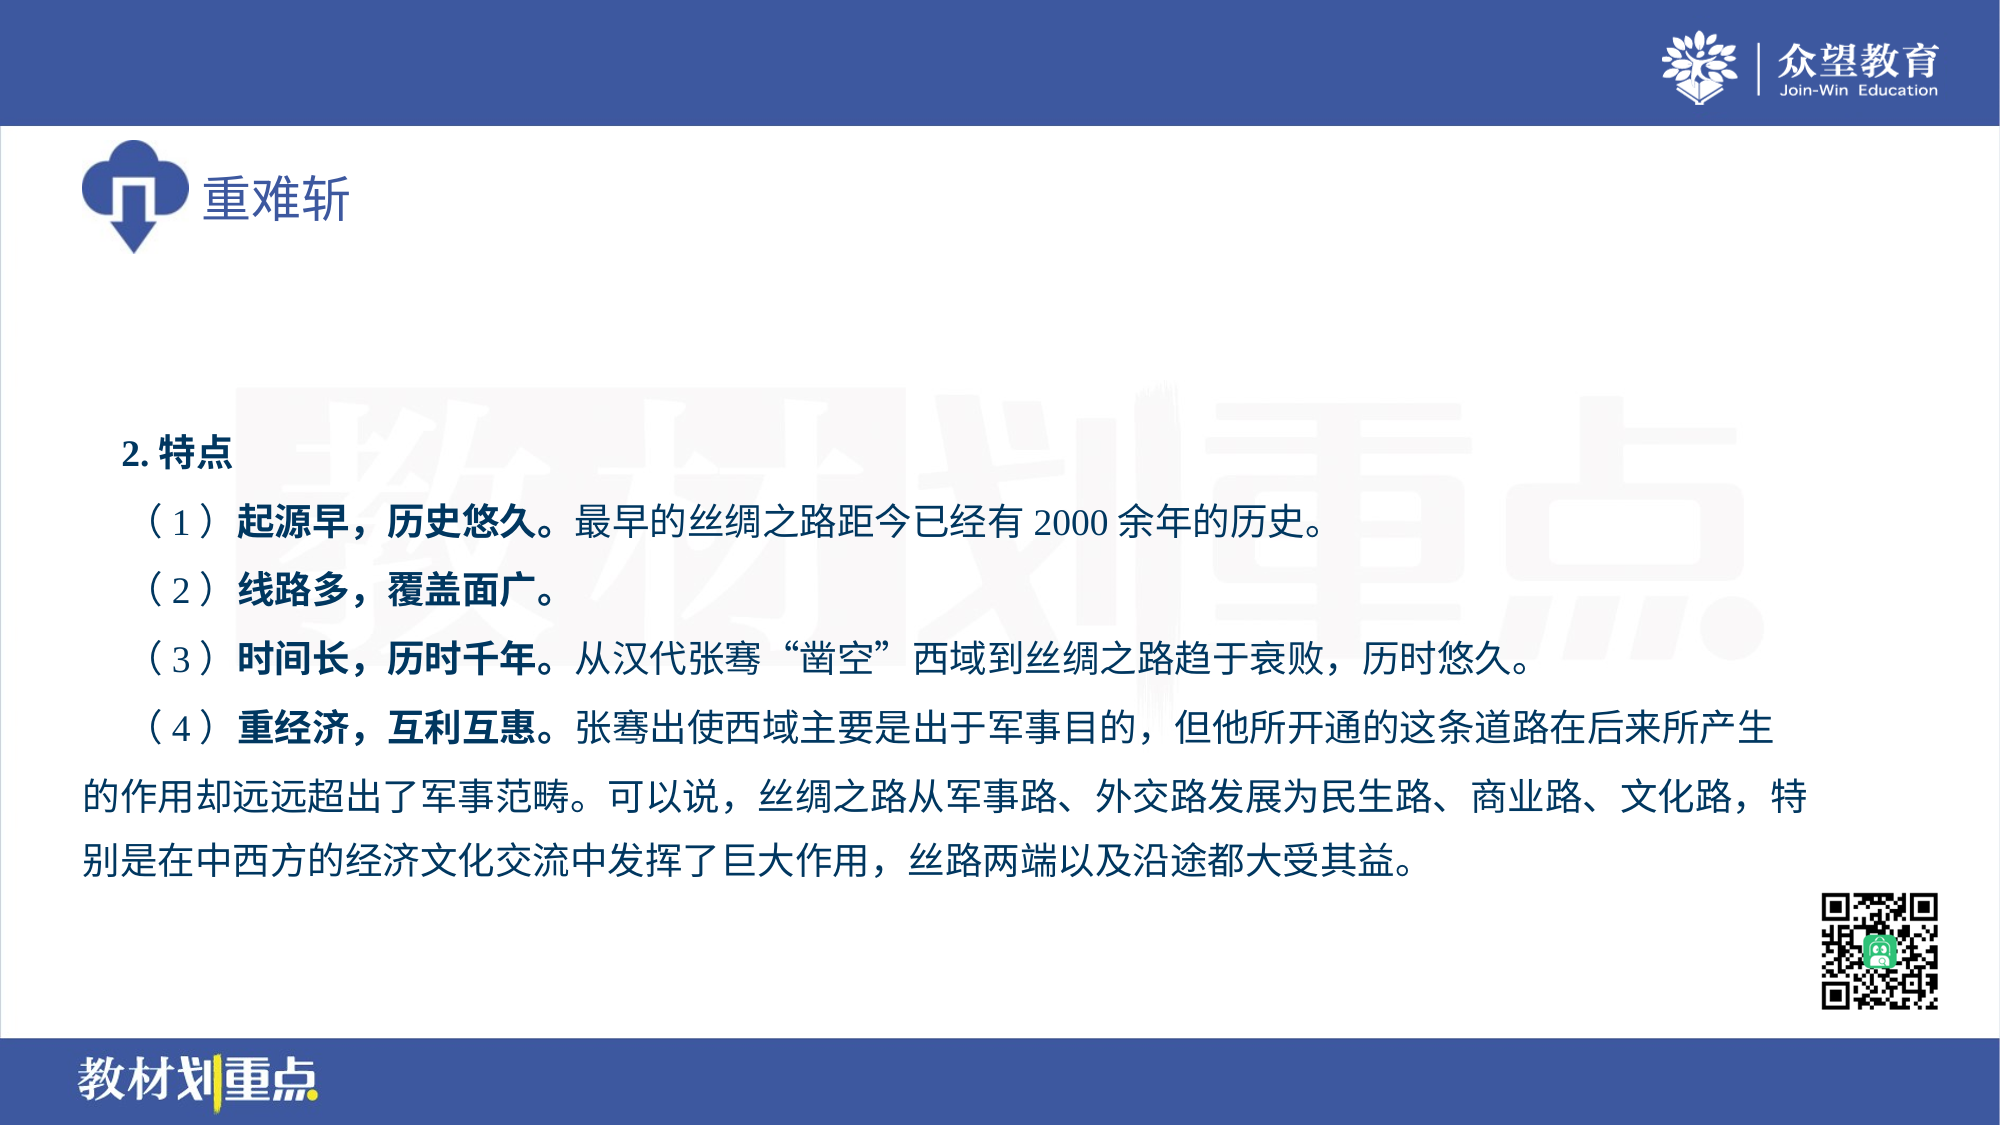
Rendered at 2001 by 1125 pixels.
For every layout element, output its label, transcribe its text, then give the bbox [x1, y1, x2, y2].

text_box 2.特点 （1）起源早，历史悠久。最早的丝绸之路距今已经有2000余年的历史。 （2）线路多，覆盖面广。 （3）时间长，历时千年。从汉代张骞“凿空”西域到丝绸之路趋于衰败，历时悠久。 （4）重经济，互利互惠。张骞出使西域主要是出于军事目的，但他所开通的这条道路在后来所产生 的作用却远远超出了军事范畴。可以说，丝绸之路从军事路、外交路发展为民生路、商业路、文化路，特 别是在中西方的经济文化交流中发挥了巨大作用，丝路两端以及沿途都大受其益。 [82, 405, 1817, 876]
picture [0, 0, 2000, 1125]
